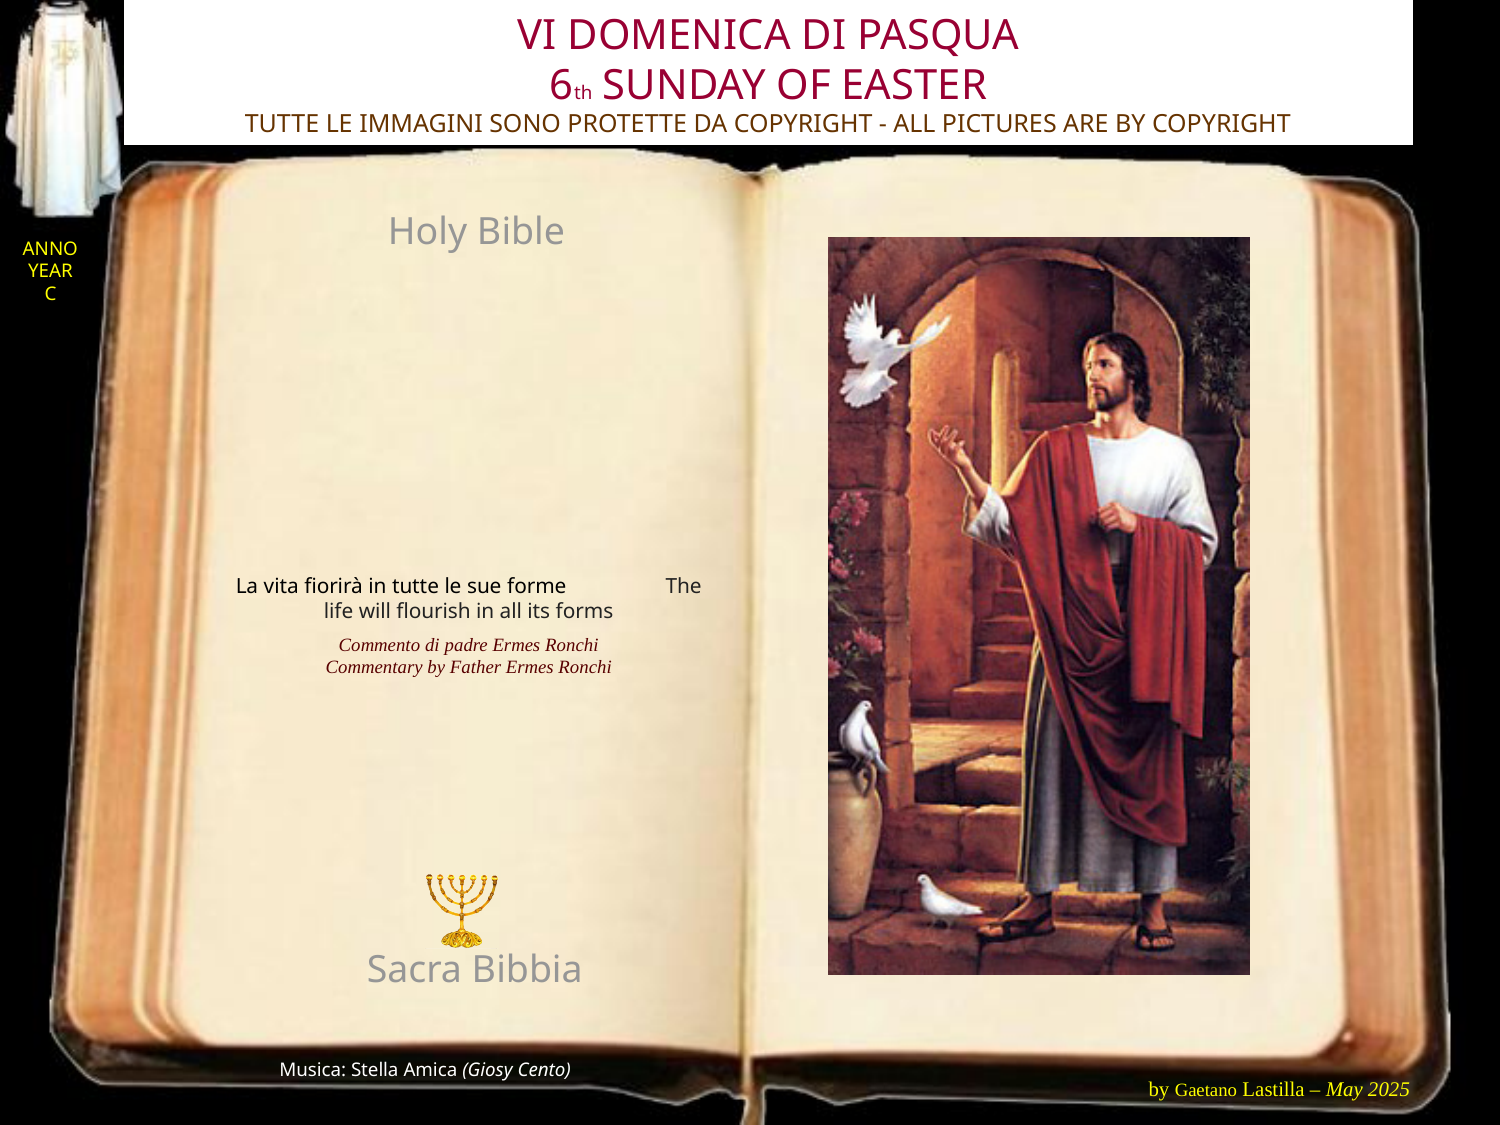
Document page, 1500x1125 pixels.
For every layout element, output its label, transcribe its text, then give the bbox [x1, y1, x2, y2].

text_box Sacra Bibbia [212, 937, 738, 998]
text_box La vita fiorirà in tutte le sue forme The life will flourish in all its forms [218, 565, 719, 631]
text_box VI DOMENICA DI PASQUA 6th SUNDAY OF EASTER TUTTE LE IMMAGINI SONO PROTETTE DA COPYRIGHT - ALL PICTURES ARE BY COPYRIGHT [124, 0, 1413, 145]
text_box Holy Bible [373, 199, 581, 260]
text_box ANNO YEAR C [7, 229, 93, 312]
text_box Commento di padre Ermes Ronchi Commentary by Father Ermes Ronchi [287, 624, 650, 685]
text_box Musica: Stella Amica (Giosy Cento) [99, 1050, 750, 1088]
text_box by Gaetano Lastilla – May 2025 [998, 1067, 1500, 1108]
picture [0, 0, 1500, 1125]
